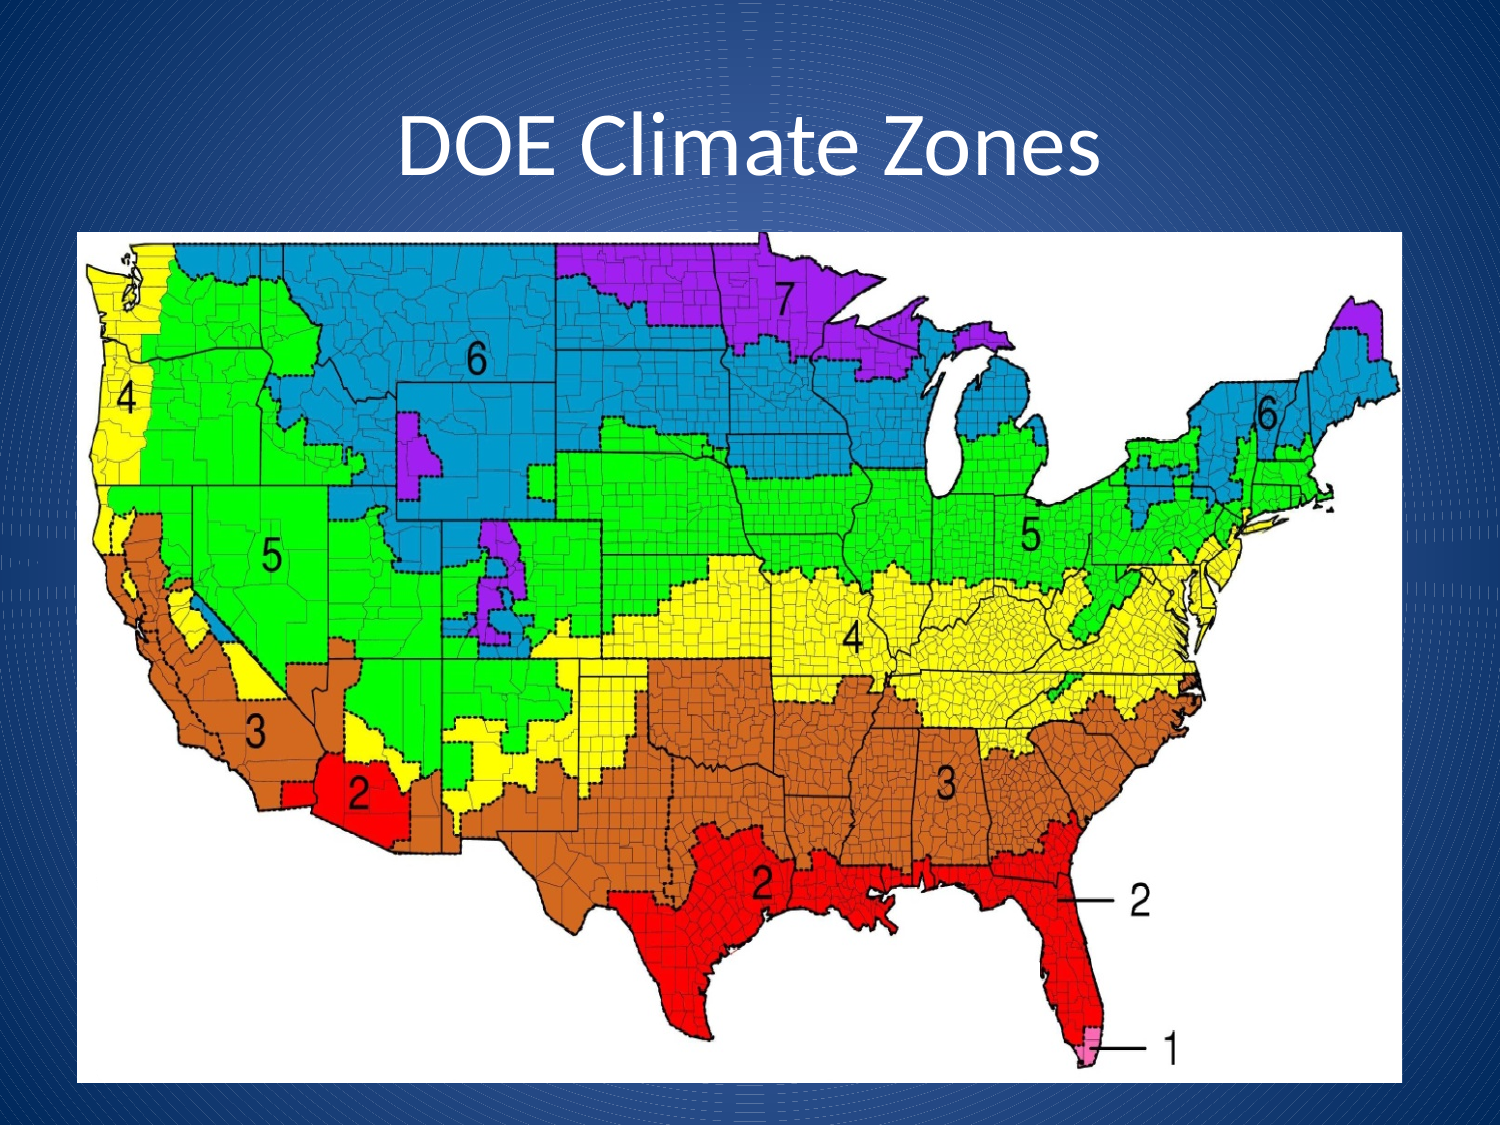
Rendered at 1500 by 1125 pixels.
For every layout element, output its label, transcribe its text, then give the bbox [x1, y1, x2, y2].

picture [76, 232, 1403, 1083]
title DOE Climate Zones [75, 45, 1425, 233]
